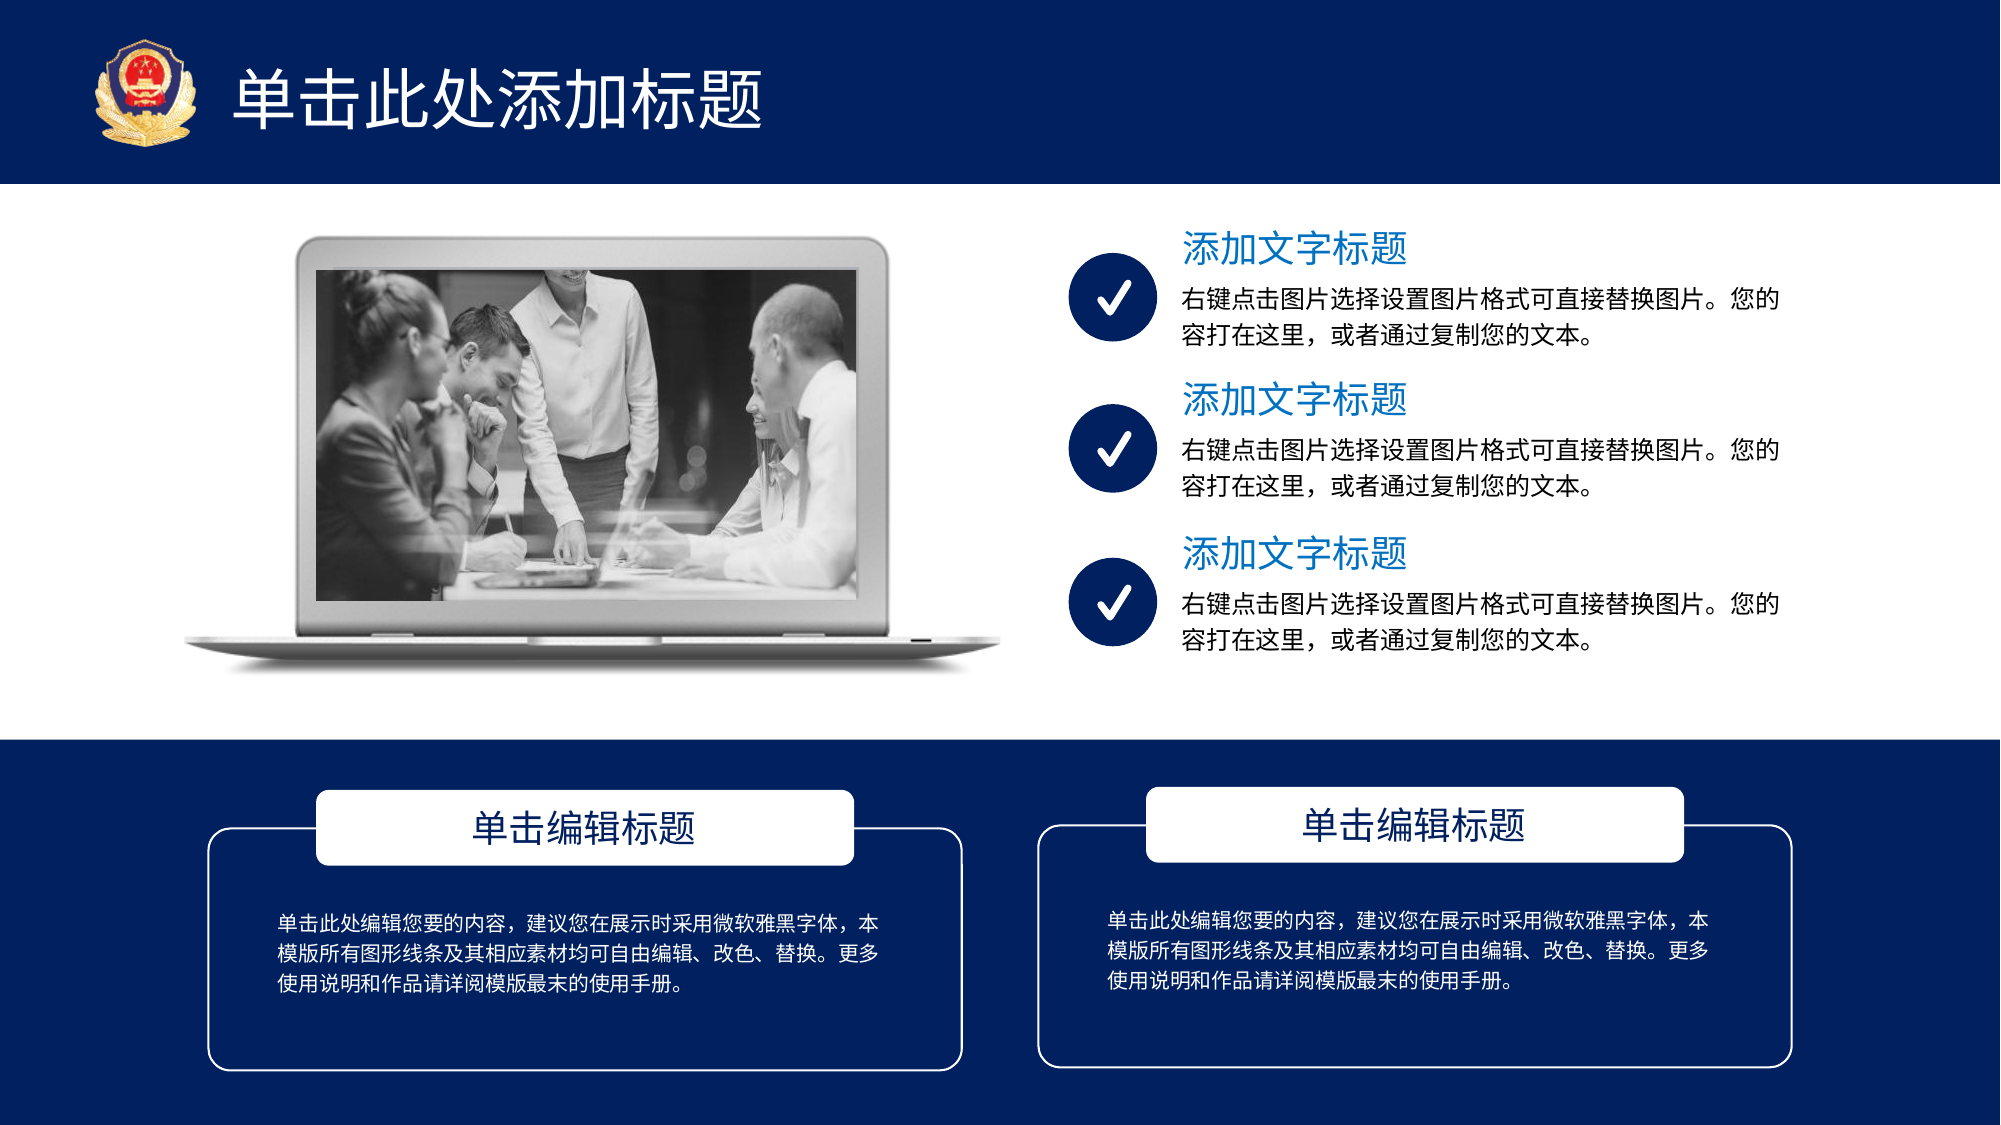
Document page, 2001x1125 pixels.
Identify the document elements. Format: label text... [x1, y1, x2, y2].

text_box 单击此处编辑您要的内容，建议您在展示时采用微软雅黑字体，本模版所有图形线条及其相应素材均可自由编辑、改色、替换。更多使用说明和作品请详阅模版最末的使用手册。 [1093, 895, 1737, 1000]
text_box [208, 828, 962, 1071]
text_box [1068, 210, 1804, 358]
text_box [0, 183, 2000, 739]
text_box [1145, 786, 1685, 867]
text_box 单击此处编辑您要的内容，建议您在展示时采用微软雅黑字体，本模版所有图形线条及其相应素材均可自由编辑、改色、替换。更多使用说明和作品请详阅模版最末的使用手册。 [263, 898, 908, 1003]
text_box [1038, 825, 1792, 1068]
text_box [1068, 515, 1804, 662]
text_box 单击此处添加标题 [214, 49, 808, 169]
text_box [161, 224, 1030, 711]
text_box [316, 789, 855, 870]
text_box [0, 739, 2000, 1125]
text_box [1068, 361, 1804, 509]
picture [83, 27, 209, 154]
